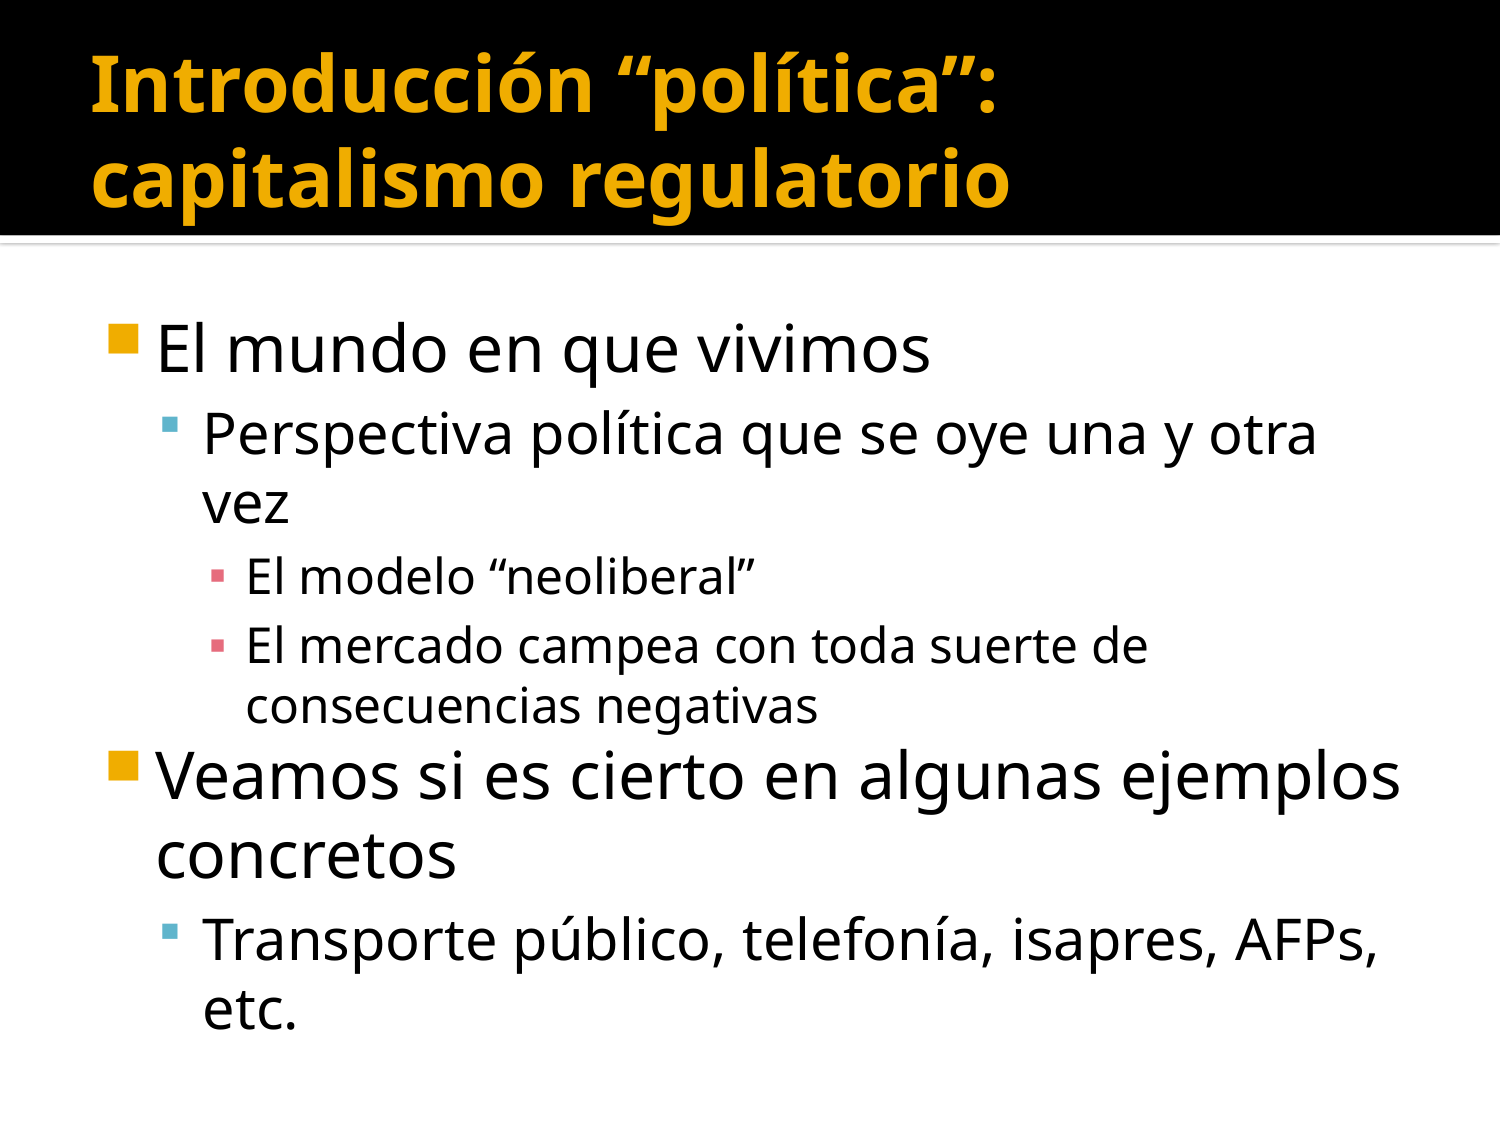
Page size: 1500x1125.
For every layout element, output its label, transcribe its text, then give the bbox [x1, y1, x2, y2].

title Introducción “política”: capitalismo regulatorio [75, 25, 1425, 231]
list El mundo en que vivimos Perspectiva política que se oye una y otra vez El modelo “neoliberal” El mercado campea con toda suerte de consecuencias negativas Veamos si es cierto en algunas ejemplos concretos Transporte público, telefonía, isapres, AFPs, etc. [75, 291, 1425, 1050]
